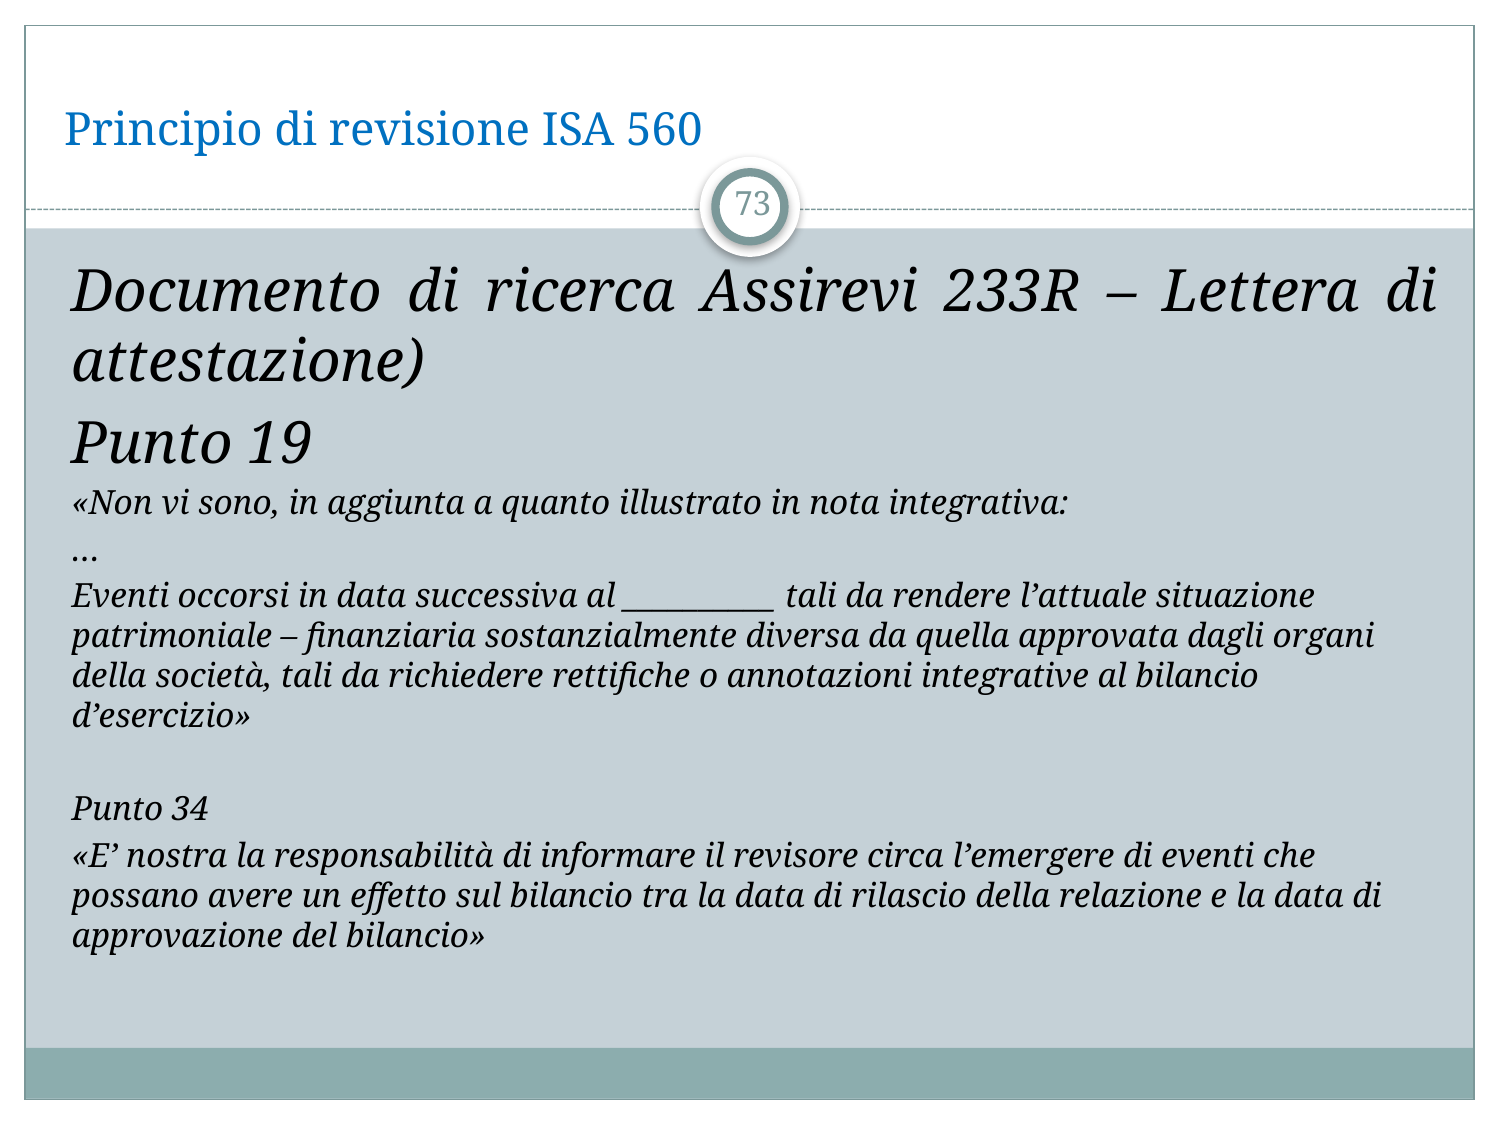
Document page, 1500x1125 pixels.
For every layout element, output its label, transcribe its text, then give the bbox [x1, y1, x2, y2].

list Documento di ricerca Assirevi 233R – Lettera di attestazione) Punto 19 «Non vi sono, in aggiunta a quanto illustrato in nota integrativa: … Eventi occorsi in data successiva al __________ tali da rendere l’attuale situazione patrimoniale – finanziaria sostanzialmente diversa da quella approvata dagli organi della società, tali da richiedere rettifiche o annotazioni integrative al bilancio d’esercizio» Punto 34 «E’ nostra la responsabilità di informare il revisore circa l’emergere di eventi che possano avere un effetto sul bilancio tra la data di rilascio della relazione e la data di approvazione del bilancio» [56, 245, 1452, 996]
slide_number 73 [715, 168, 791, 241]
title Principio di revisione ISA 560 [49, 37, 1450, 162]
